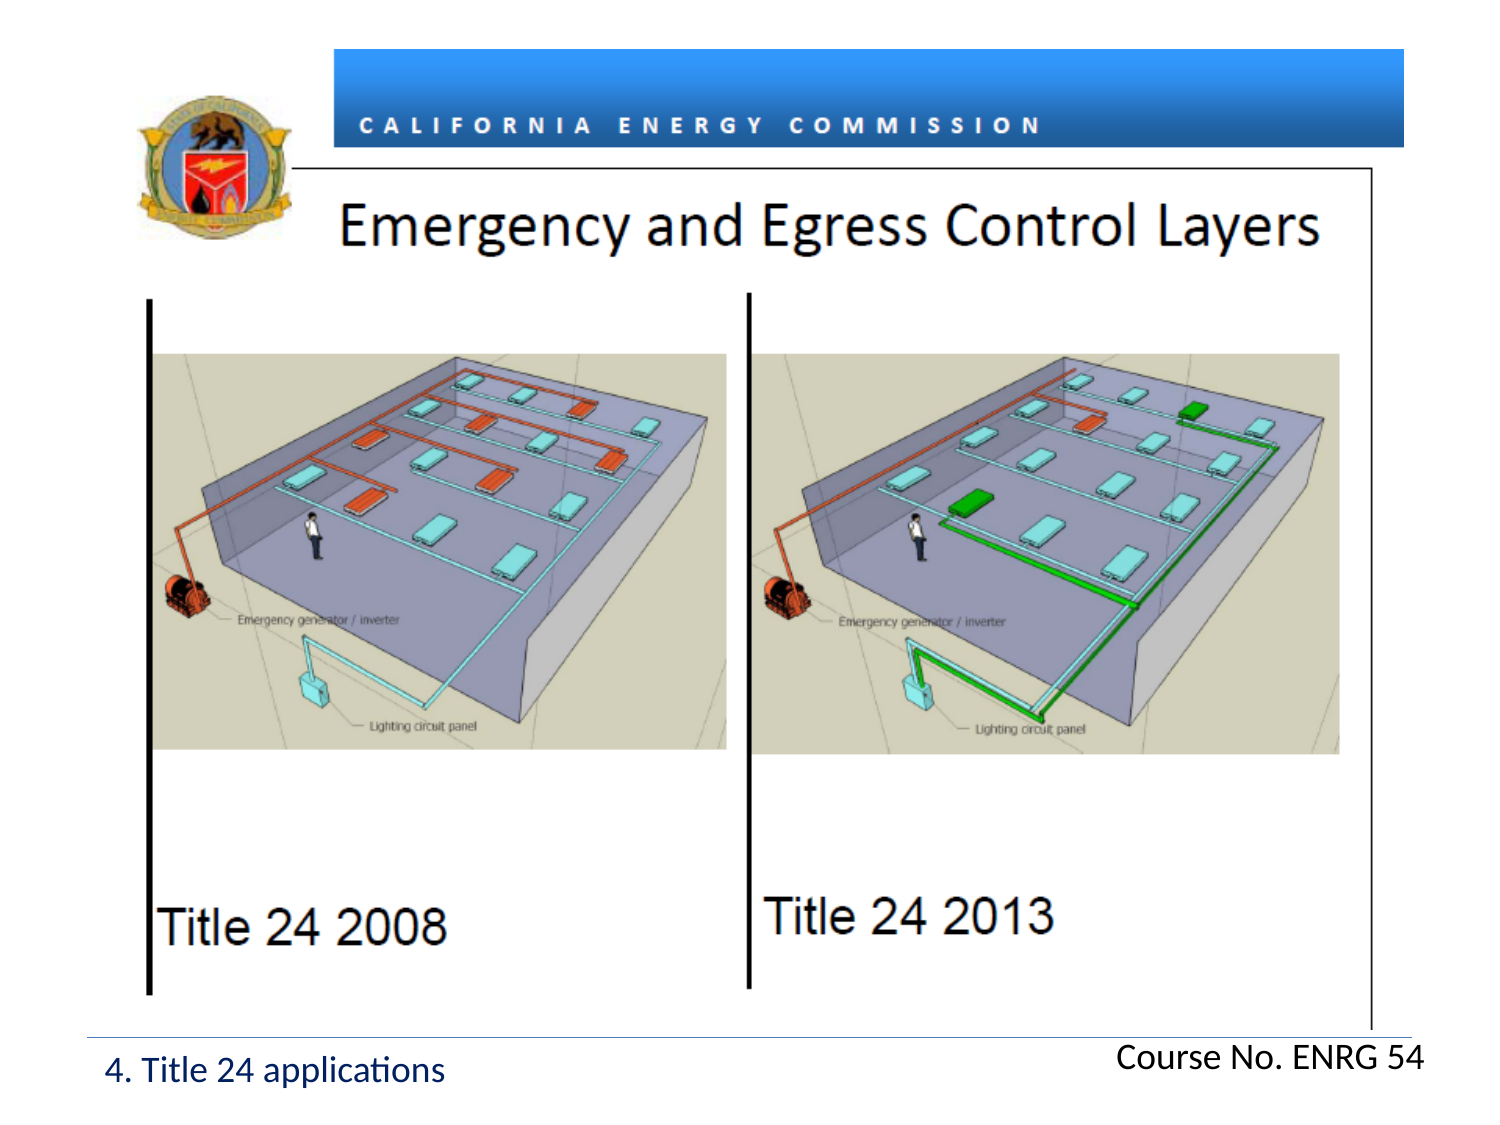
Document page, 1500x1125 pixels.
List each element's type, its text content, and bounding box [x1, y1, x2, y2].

text_box Course No. ENRG 54 [1101, 1024, 1441, 1085]
picture [95, 49, 1404, 1030]
text_box 4. Title 24 applications [89, 1045, 461, 1098]
